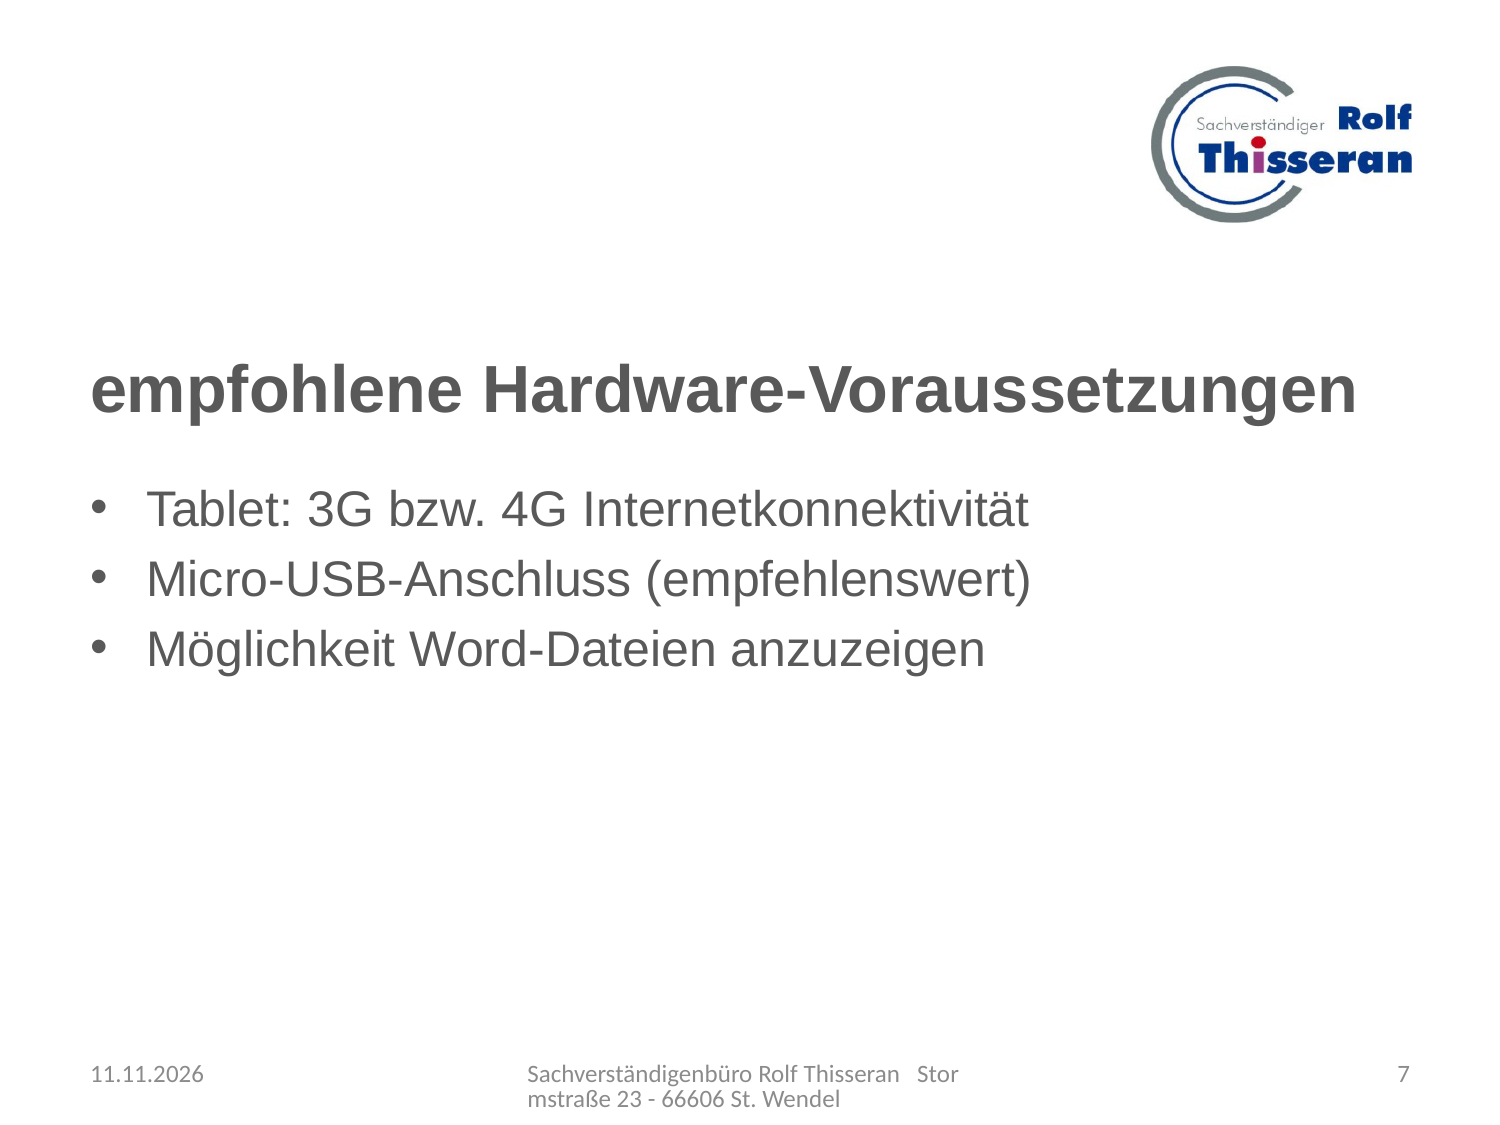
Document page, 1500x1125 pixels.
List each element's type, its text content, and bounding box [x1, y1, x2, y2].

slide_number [75, 1042, 425, 1103]
footer Sachverständigenbüro Rolf Thisseran Stormstraße 23 - 66606 St. Wendel [512, 1042, 988, 1103]
picture [1151, 66, 1412, 223]
slide_number 7 [1074, 1042, 1425, 1103]
list empfohlene Hardware-Voraussetzungen Tablet: 3G bzw. 4G Internetkonnektivität Micro-USB-Anschluss (empfehlenswert) Möglichkeit Word-Dateien anzuzeigen [75, 338, 1425, 846]
